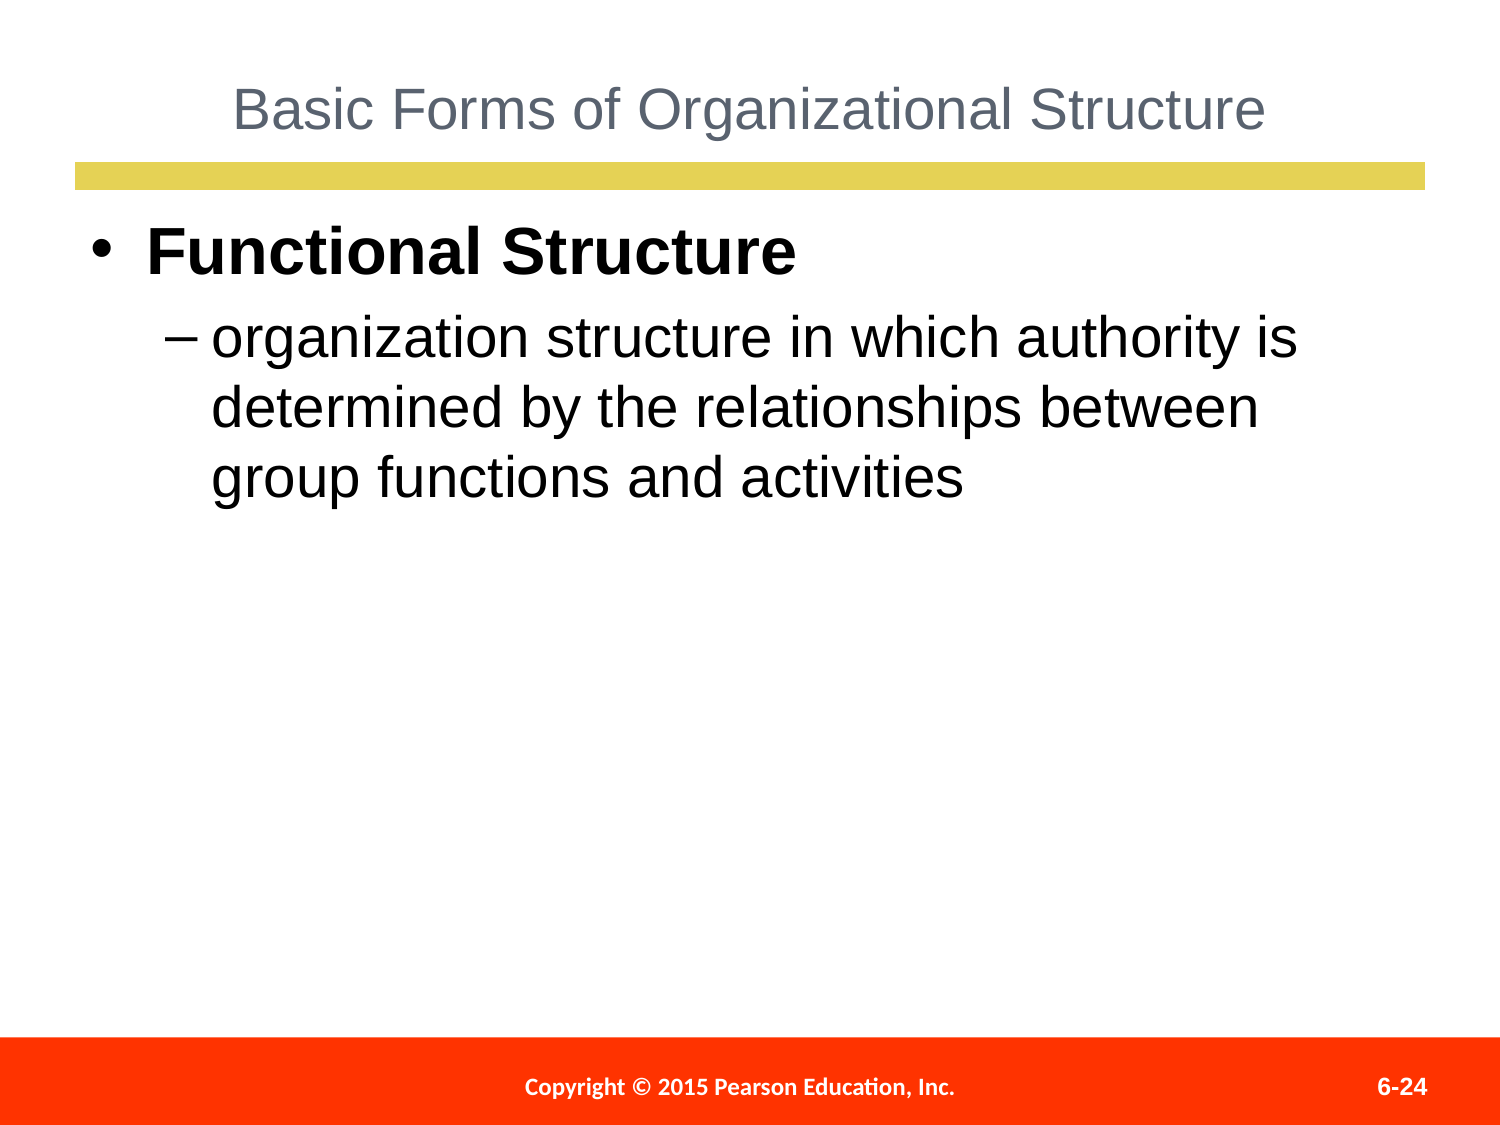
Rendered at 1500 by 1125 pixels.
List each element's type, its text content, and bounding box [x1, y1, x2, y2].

list Functional Structure organization structure in which authority is determined by the relationships between group functions and activities [74, 199, 1426, 1006]
title Basic Forms of Organizational Structure [74, 12, 1426, 199]
